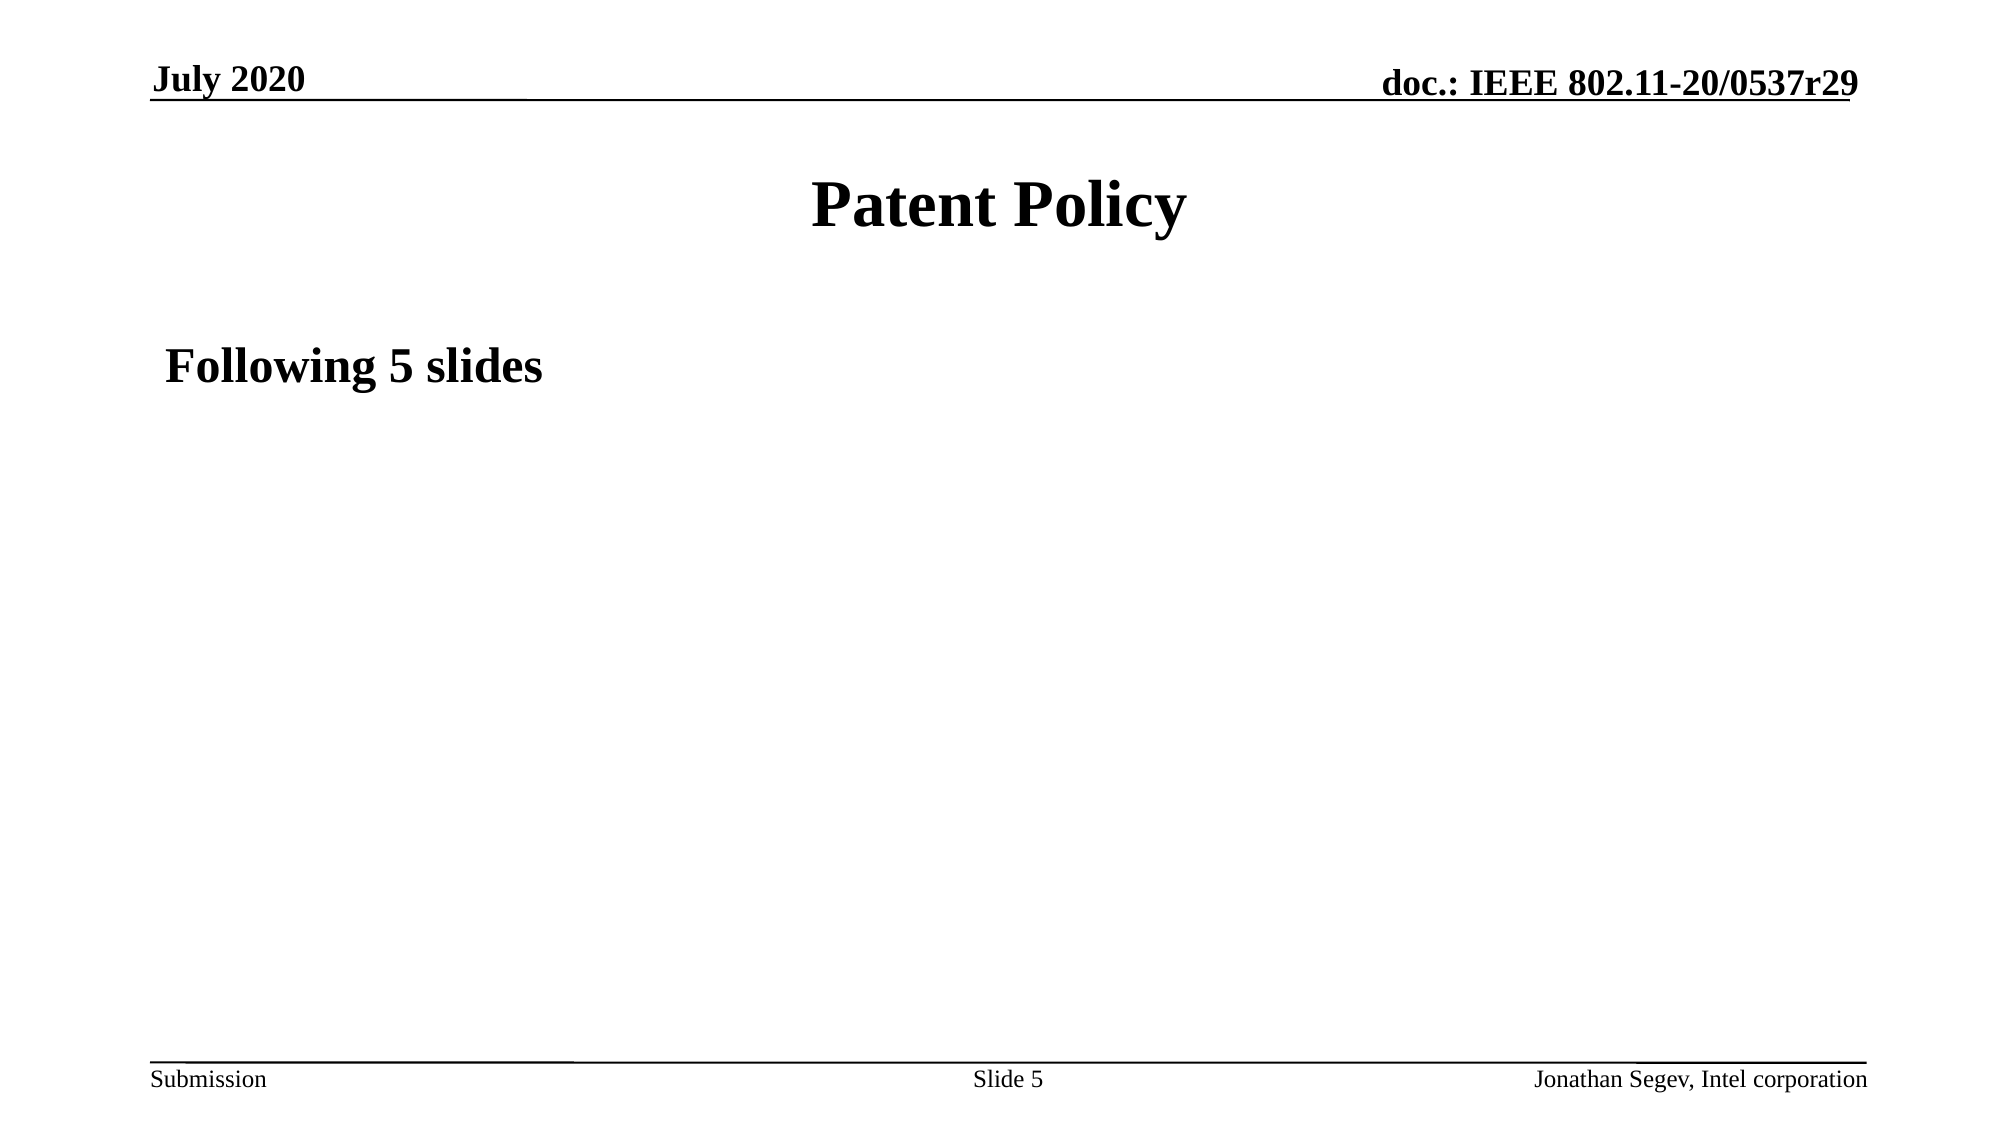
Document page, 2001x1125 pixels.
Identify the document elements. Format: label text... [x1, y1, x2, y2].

footer Jonathan Segev, Intel corporation [1171, 1061, 1869, 1093]
slide_number Slide 5 [950, 1061, 1067, 1123]
title Patent Policy [149, 112, 1850, 288]
list Following 5 slides [149, 324, 1850, 1000]
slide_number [152, 54, 563, 100]
